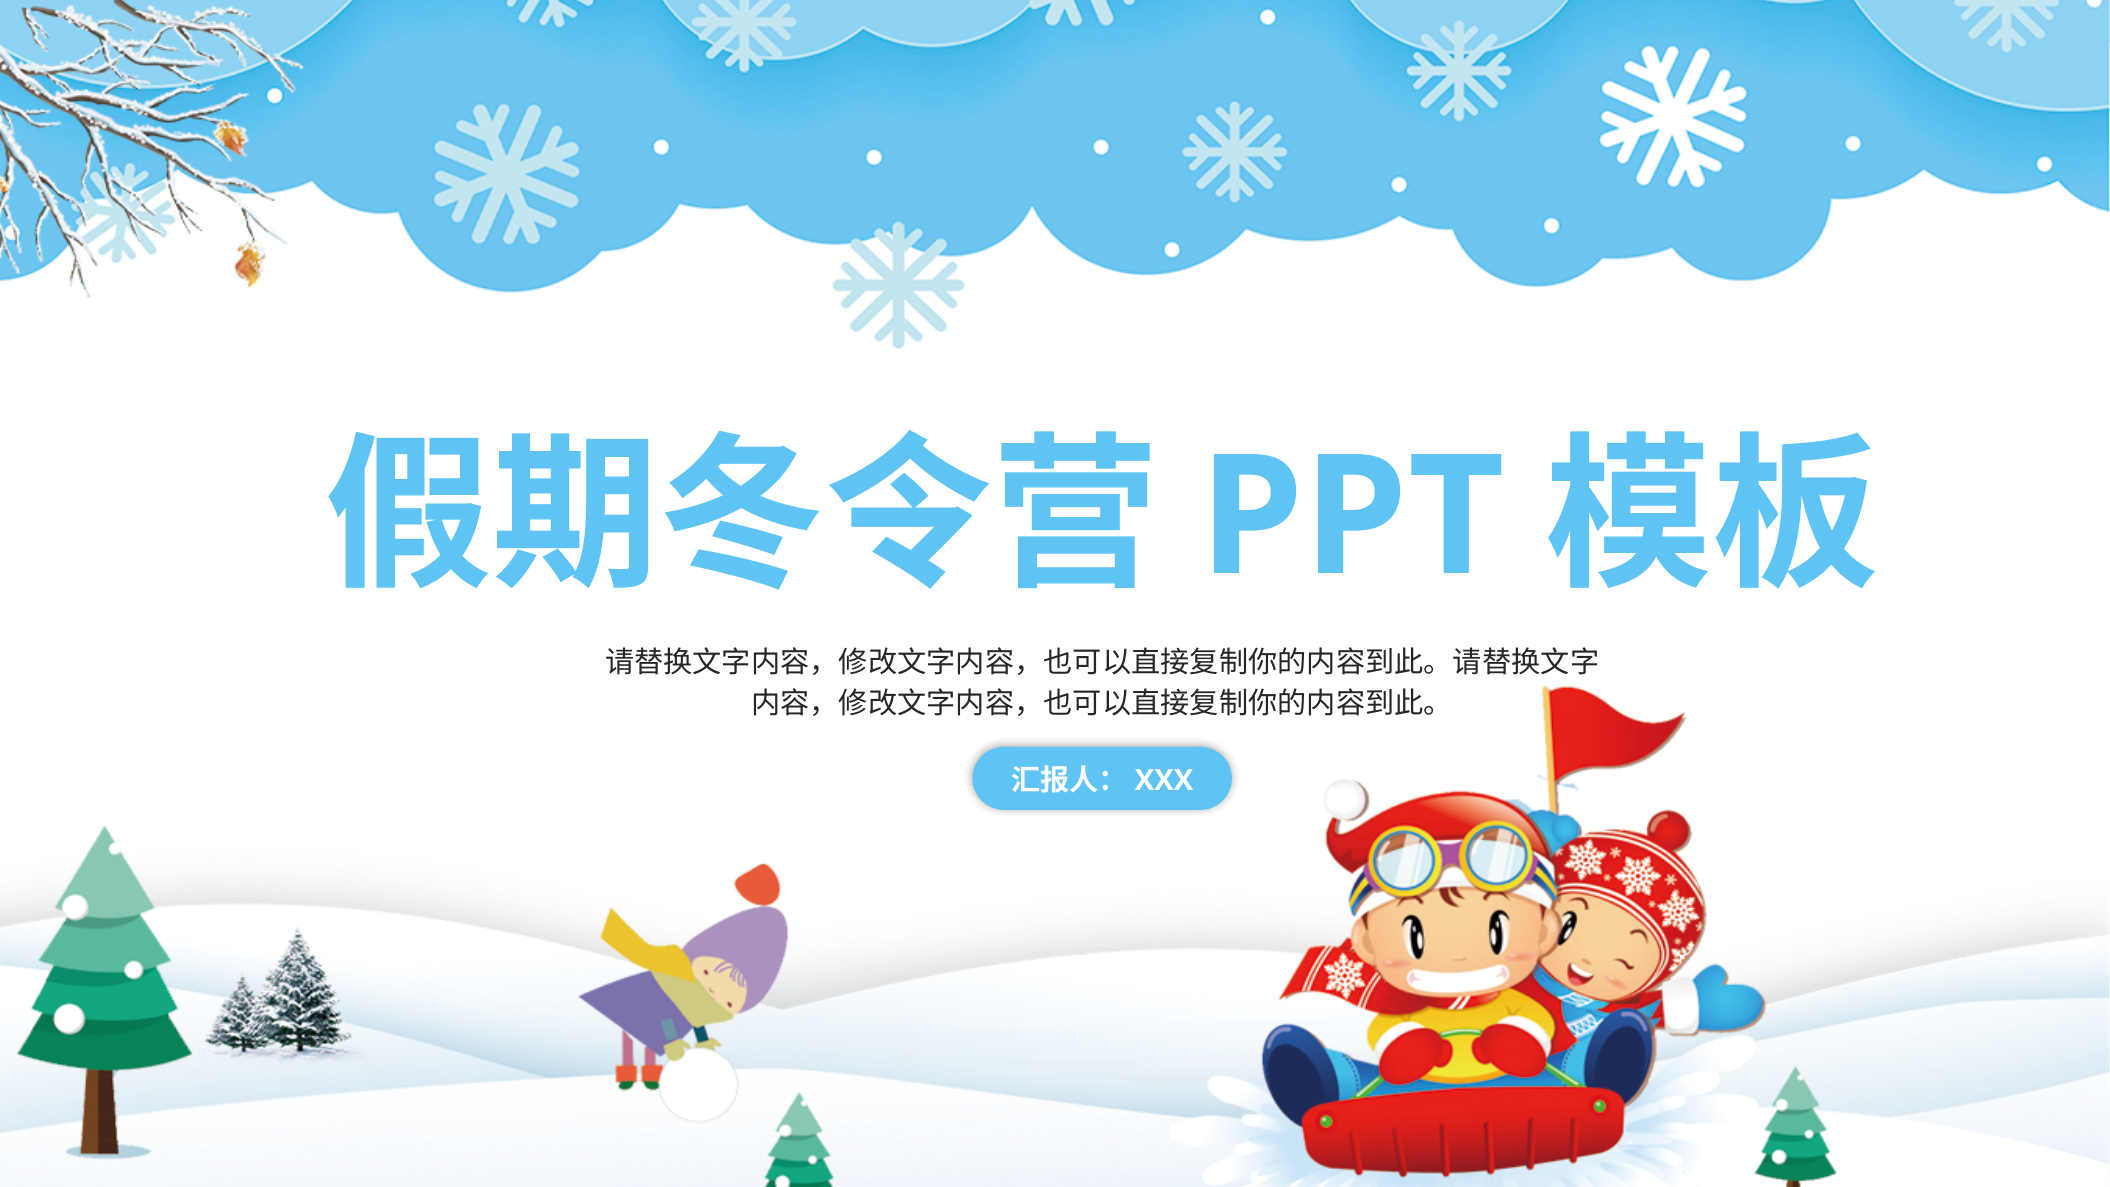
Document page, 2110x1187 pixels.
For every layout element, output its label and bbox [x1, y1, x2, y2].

picture [0, 0, 2110, 1187]
text_box [972, 746, 1232, 810]
